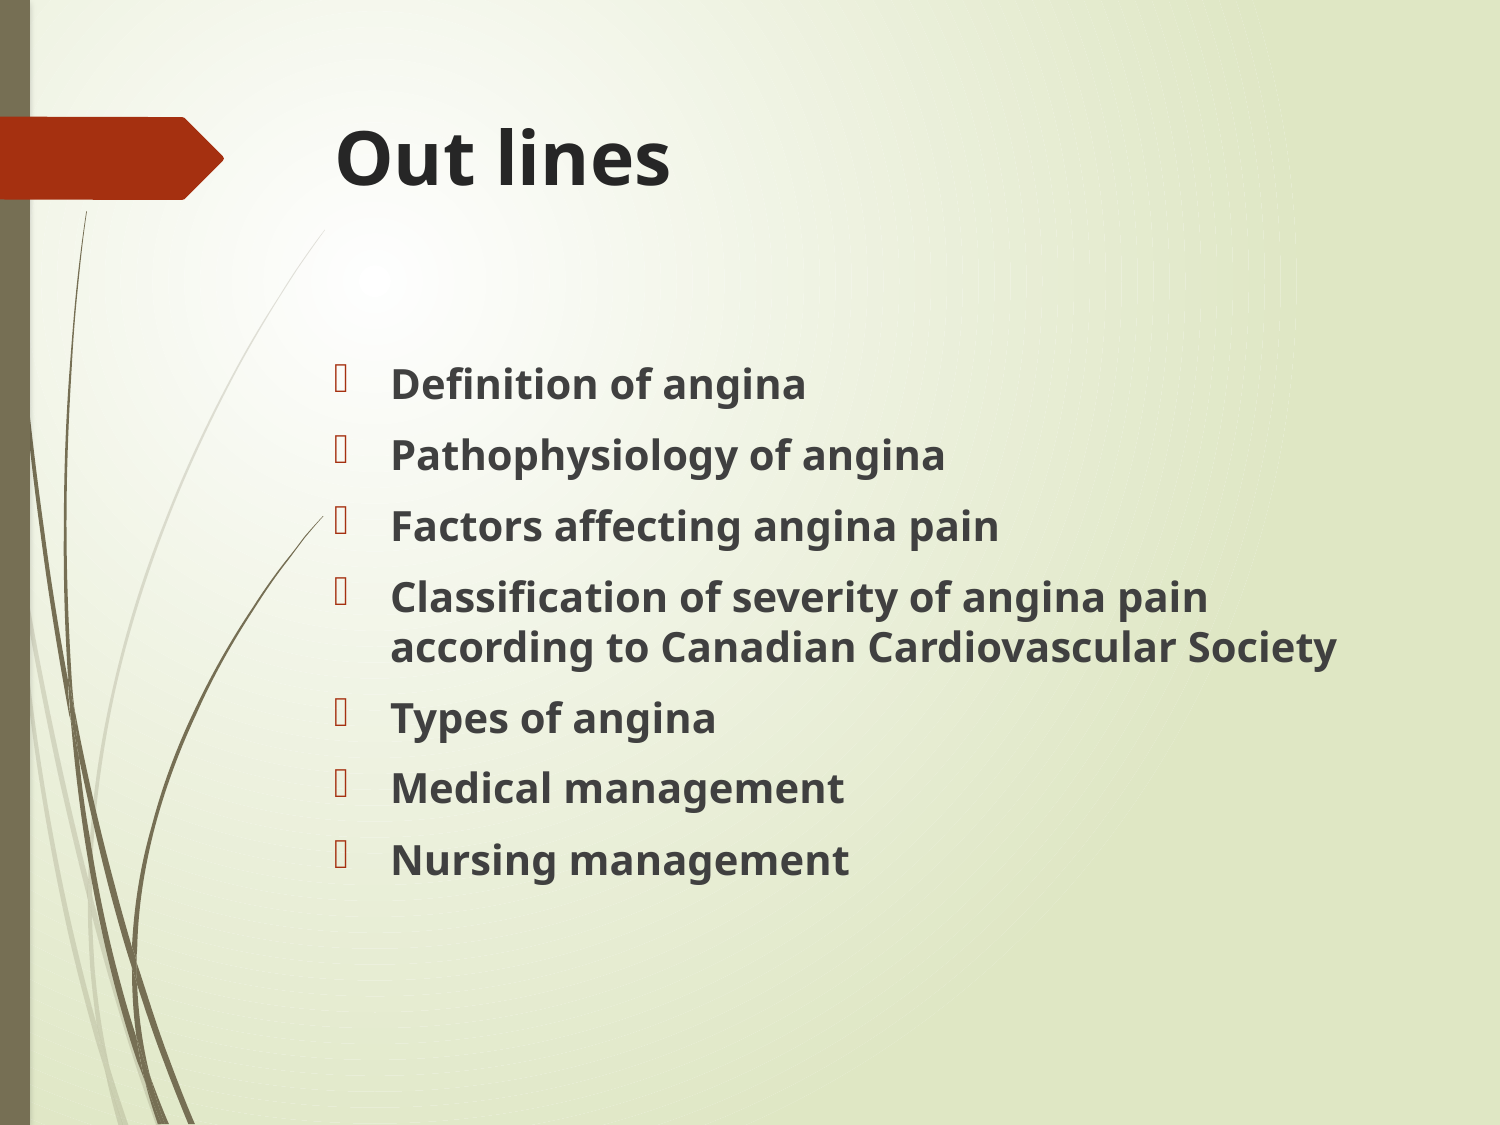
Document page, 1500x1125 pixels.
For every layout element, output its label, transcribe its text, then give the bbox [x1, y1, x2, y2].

title Out lines [319, 102, 1400, 313]
list Definition of angina Pathophysiology of angina Factors affecting angina pain Classification of severity of angina pain according to Canadian Cardiovascular Society Types of angina Medical management Nursing management [318, 350, 1400, 970]
